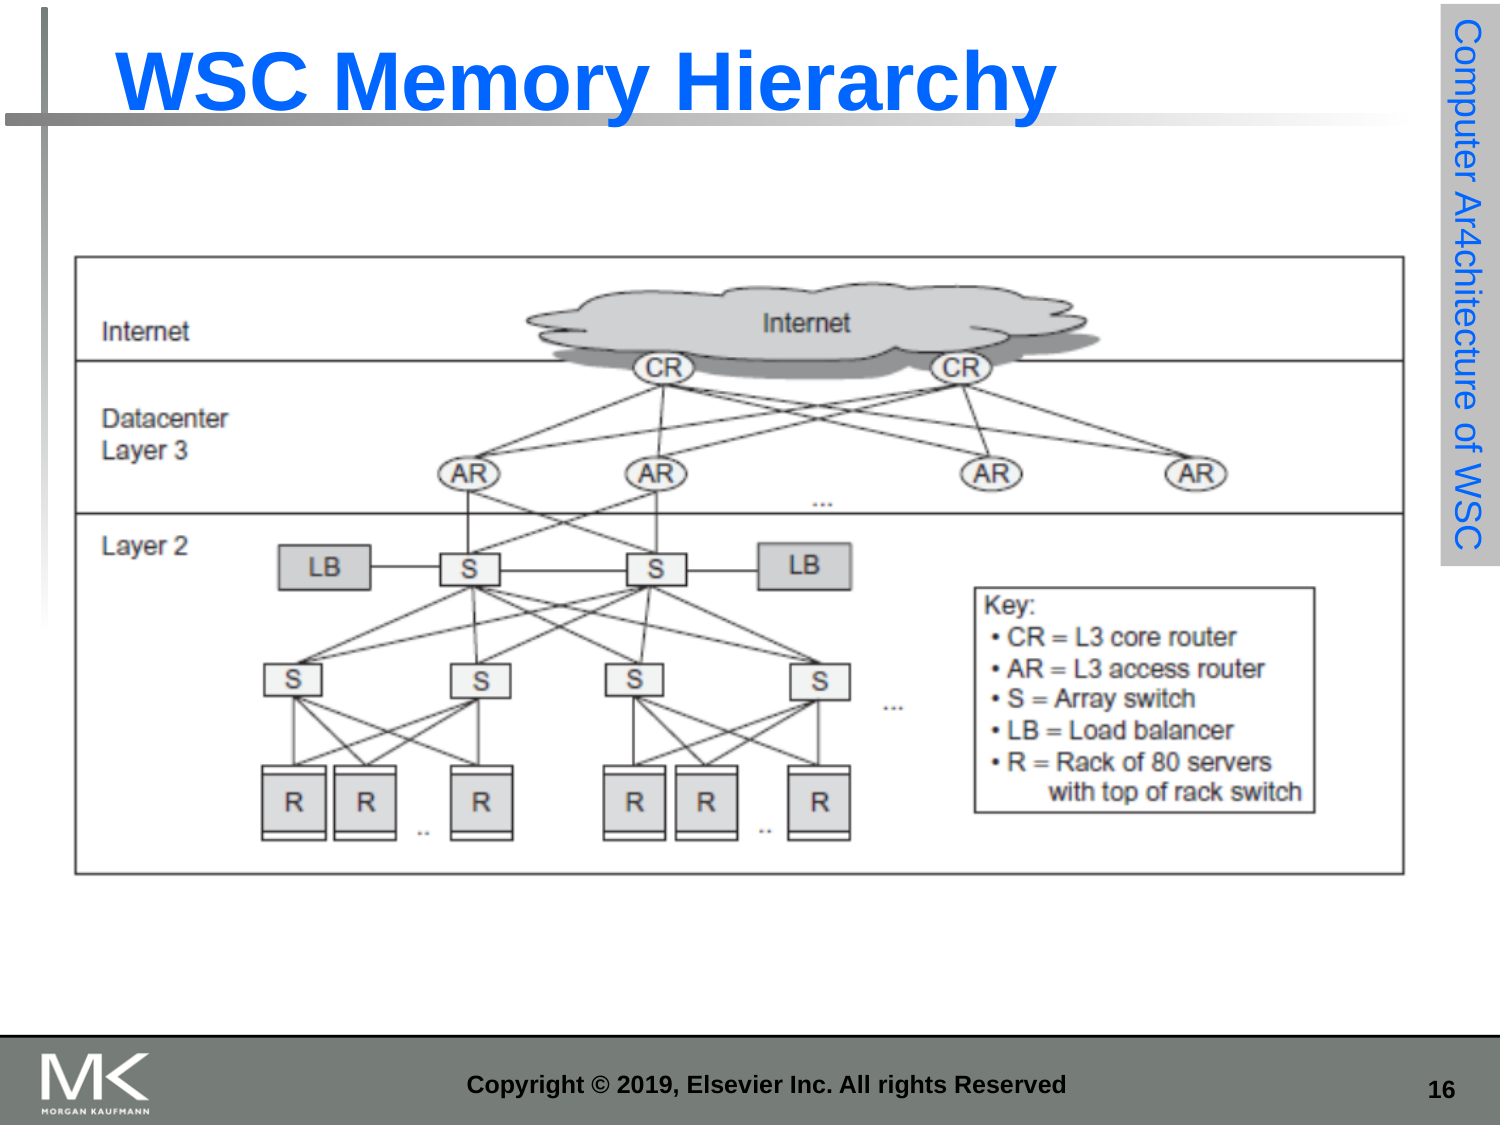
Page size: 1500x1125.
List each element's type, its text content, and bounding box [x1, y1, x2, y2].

picture [64, 243, 1414, 887]
text_box Computer Ar4chitecture of WSC [1440, 3, 1500, 567]
picture [29, 1046, 160, 1123]
footer Copyright © 2019, Elsevier Inc. All rights Reserved [170, 1046, 1365, 1106]
title WSC Memory Hierarchy [100, 17, 1440, 135]
